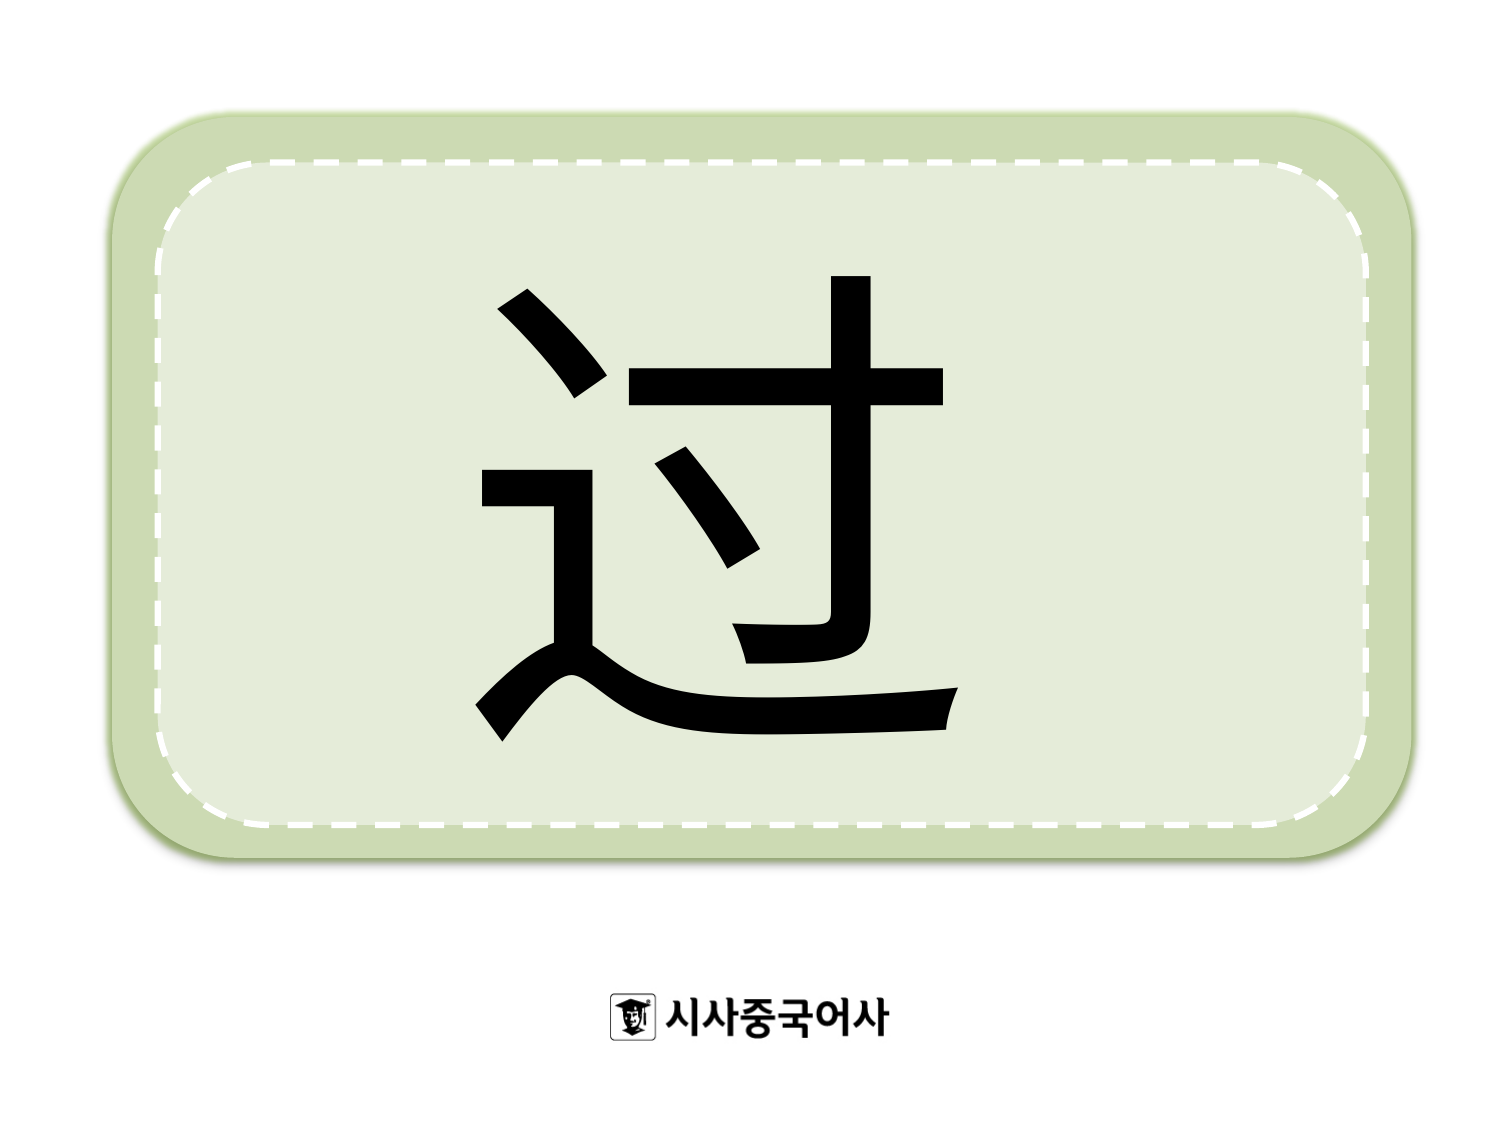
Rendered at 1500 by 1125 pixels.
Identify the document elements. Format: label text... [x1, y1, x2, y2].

picture [602, 987, 898, 1047]
text_box [162, 160, 1371, 824]
text_box 过 [171, 172, 1380, 836]
